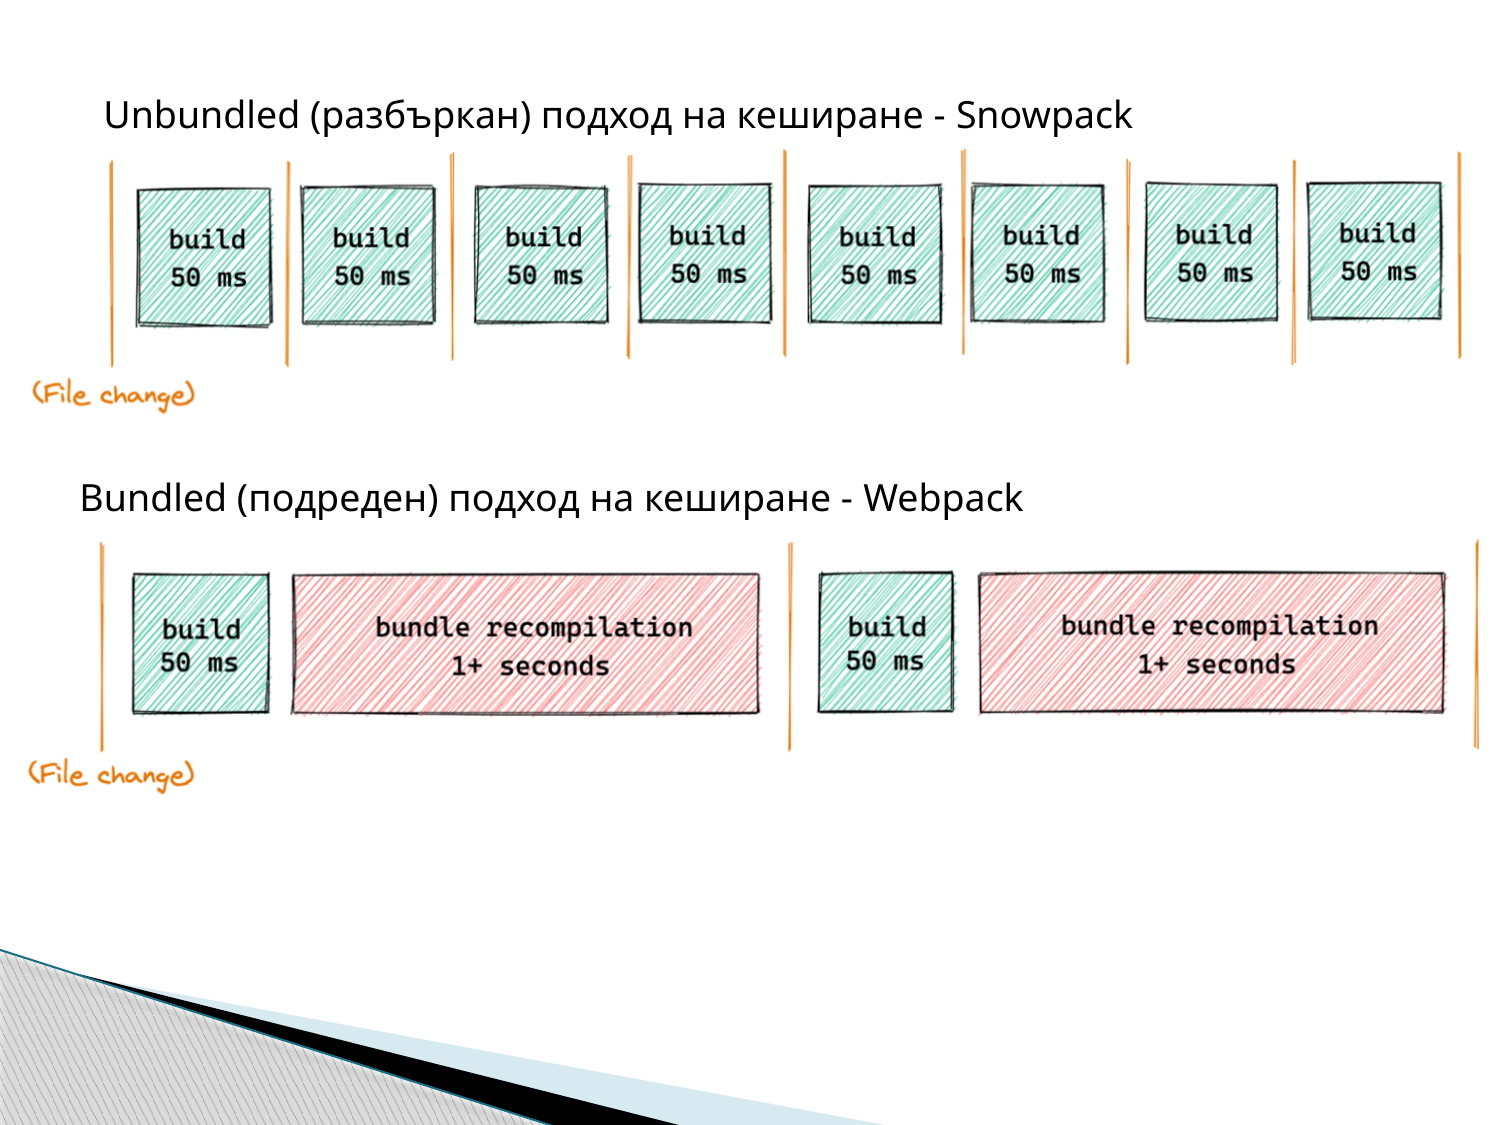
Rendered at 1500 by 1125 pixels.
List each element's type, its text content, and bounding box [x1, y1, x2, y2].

picture [0, 148, 1500, 436]
picture [17, 526, 1500, 811]
text_box Bundled (подреден) подход на кеширане - Webpack [64, 466, 1500, 526]
text_box Unbundled (разбъркан) подход на кеширане - Snowpack [88, 84, 1500, 144]
